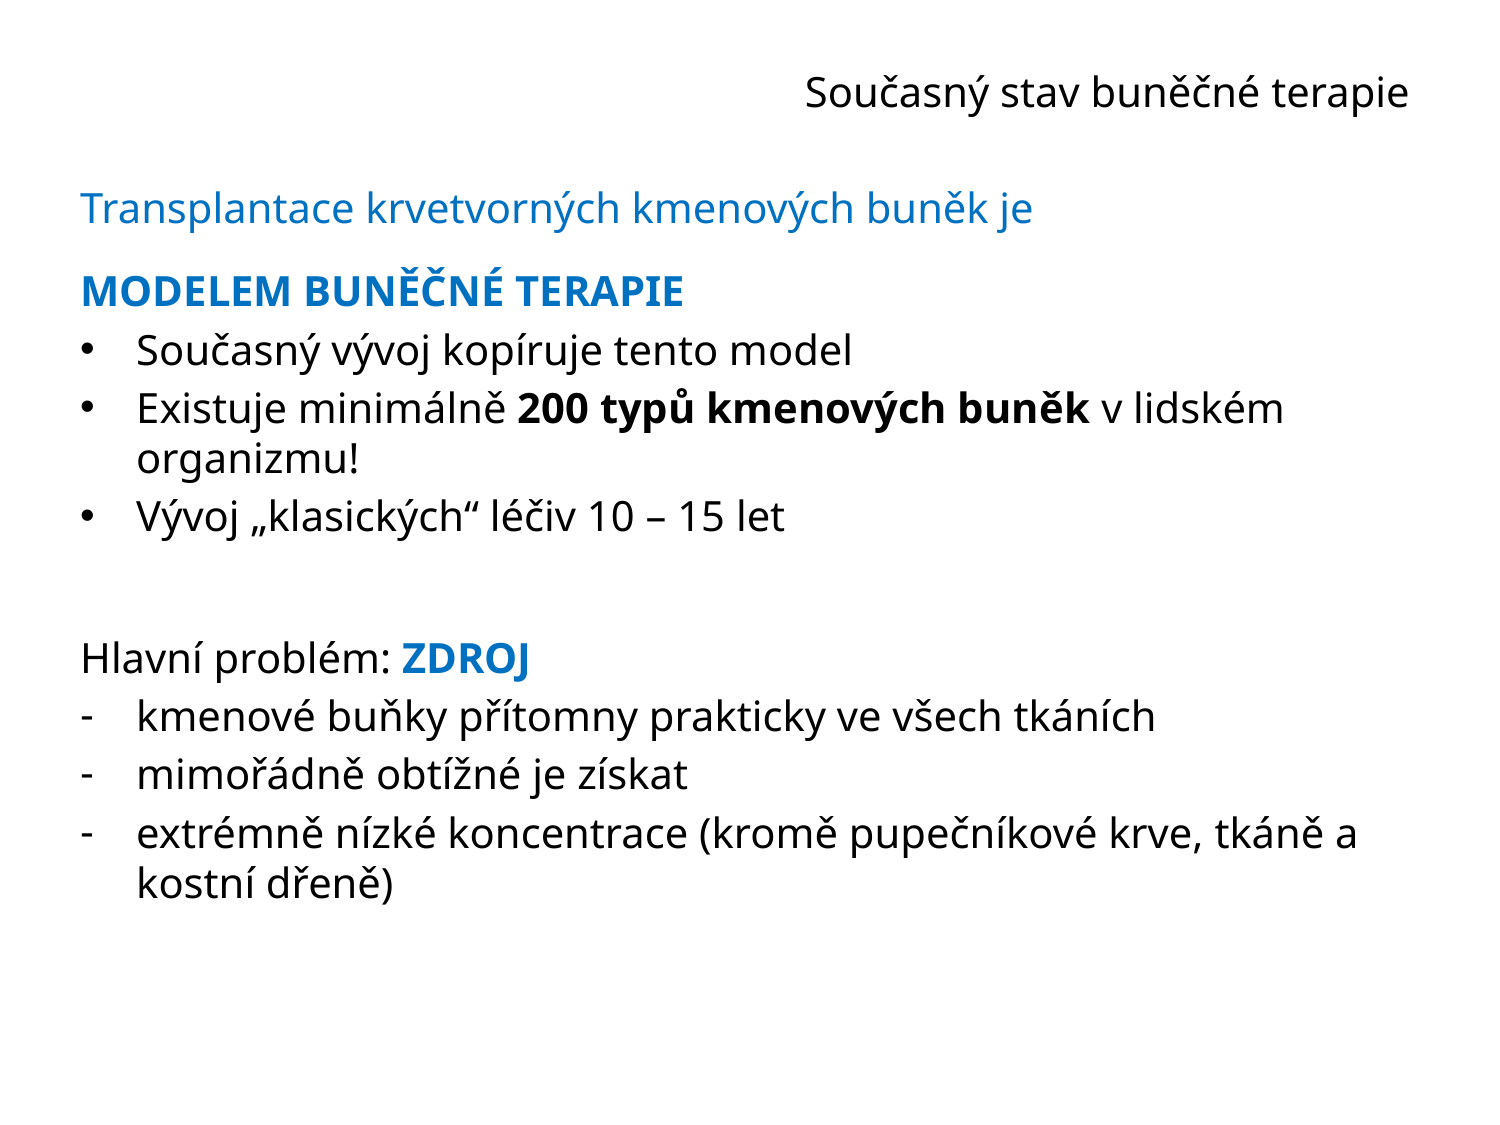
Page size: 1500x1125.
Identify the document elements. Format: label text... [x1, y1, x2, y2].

list Transplantace krvetvorných kmenových buněk je MODELEM BUNĚČNÉ TERAPIE Současný vývoj kopíruje tento model Existuje minimálně 200 typů kmenových buněk v lidském organizmu! Vývoj „klasických“ léčiv 10 – 15 let Hlavní problém: ZDROJ kmenové buňky přítomny prakticky ve všech tkáních mimořádně obtížné je získat extrémně nízké koncentrace (kromě pupečníkové krve, tkáně a kostní dřeně) [64, 149, 1415, 892]
title Současný stav buněčné terapie [643, 45, 1425, 138]
